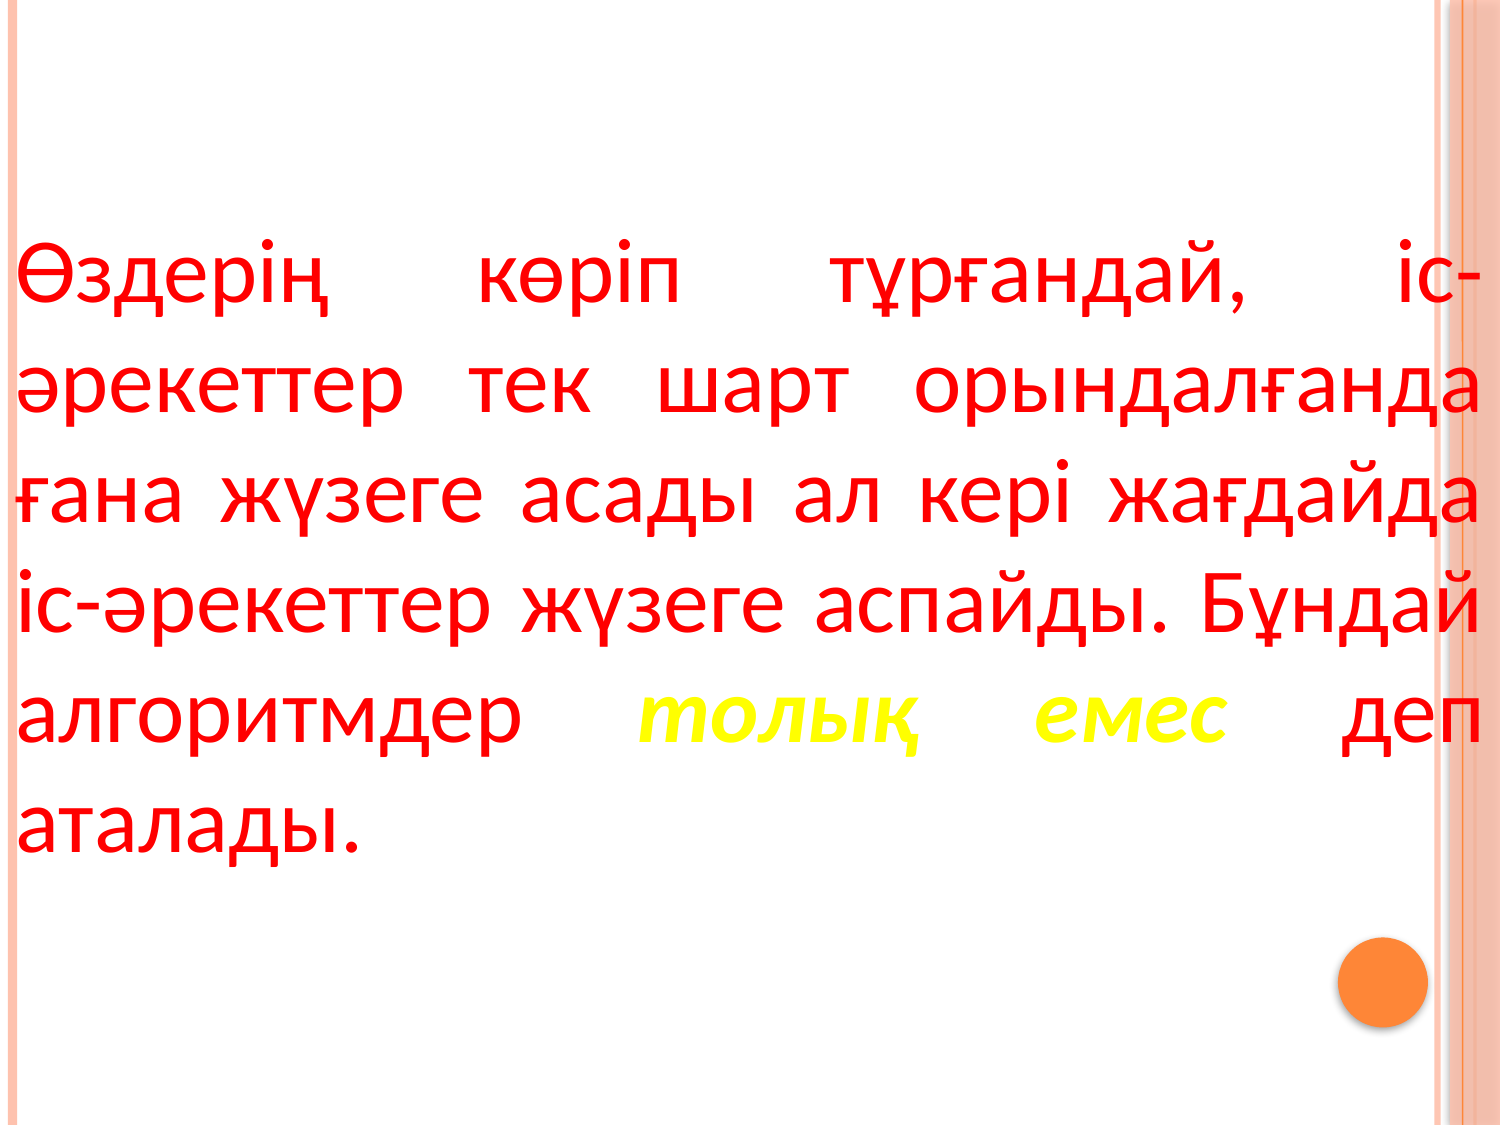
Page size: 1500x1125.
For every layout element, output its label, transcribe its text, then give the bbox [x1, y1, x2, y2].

text_box Өздерің көріп тұрғандай, іс-әрекеттер тек шарт орындалғанда ғана жүзеге асады ал кері жағдайда іс-әрекеттер жүзеге аспайды. Бұндай алгоритмдер толық емес деп аталады. [0, 203, 1500, 988]
